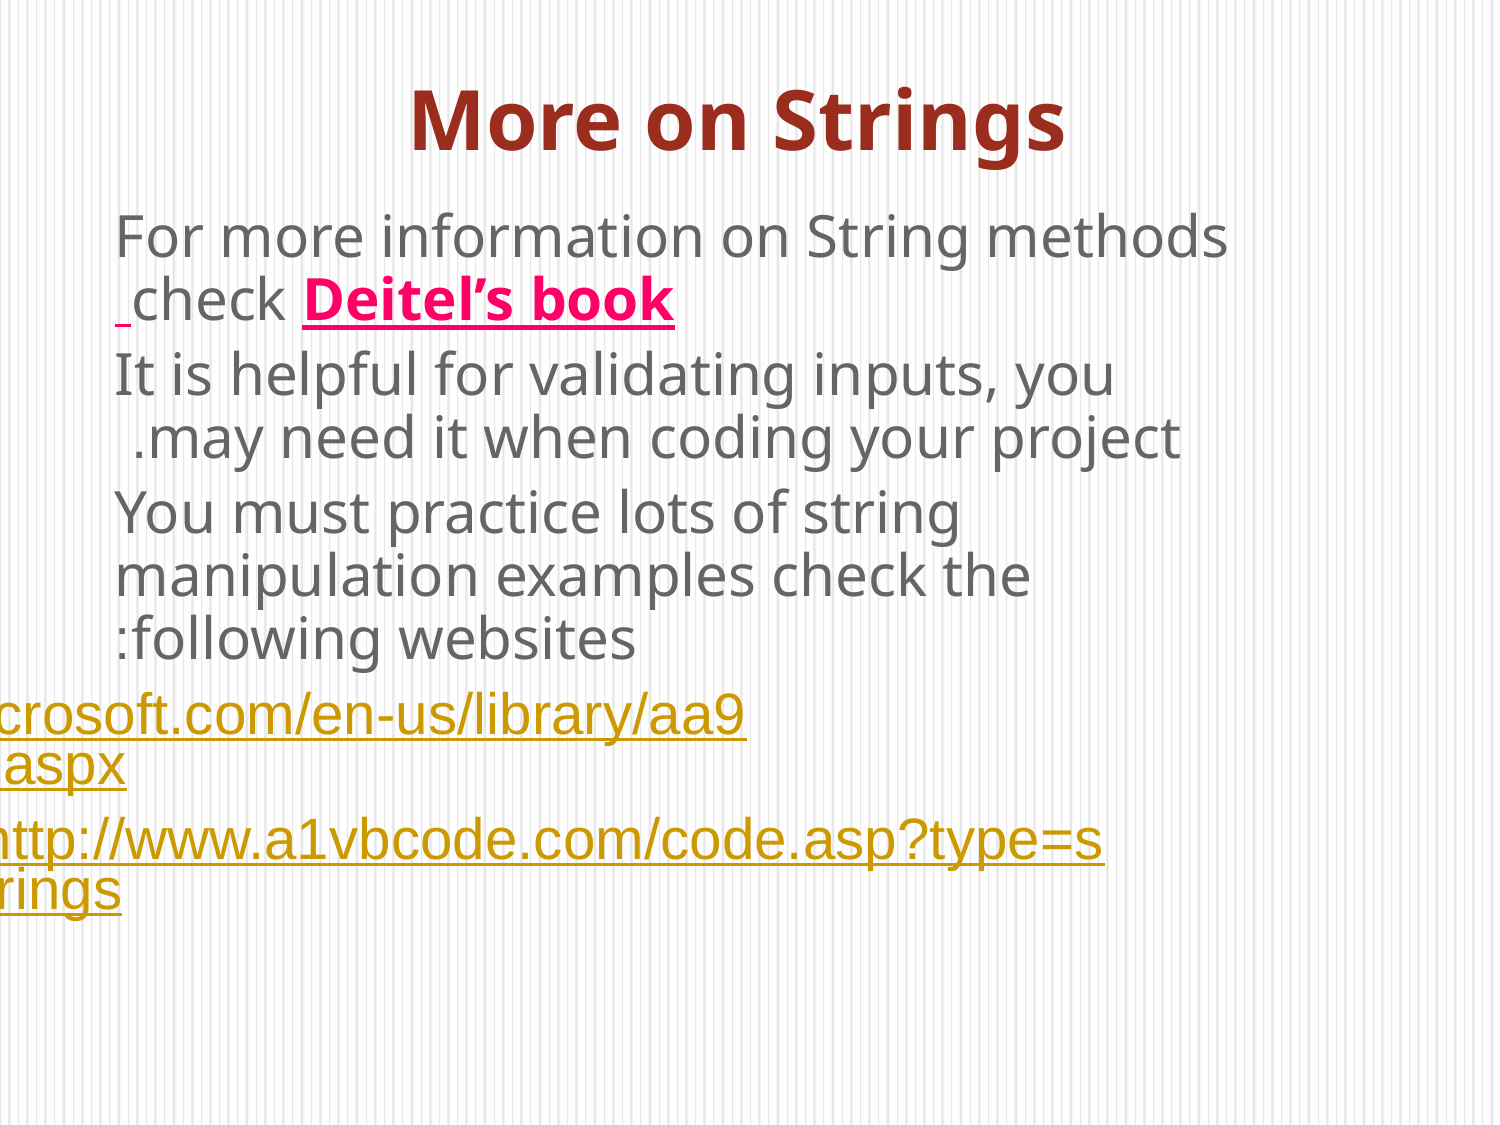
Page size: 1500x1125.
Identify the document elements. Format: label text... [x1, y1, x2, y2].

subtitle For more information on String methods check Deitel’s book It is helpful for validating inputs, you may need it when coding your project. You must practice lots of string manipulation examples check the following websites: http://msdn.microsoft.com/en-us/library/aa903372(VS.71).aspx http://www.a1vbcode.com/code.asp?type=strings [99, 242, 1263, 976]
title More on Strings [62, 0, 1413, 242]
